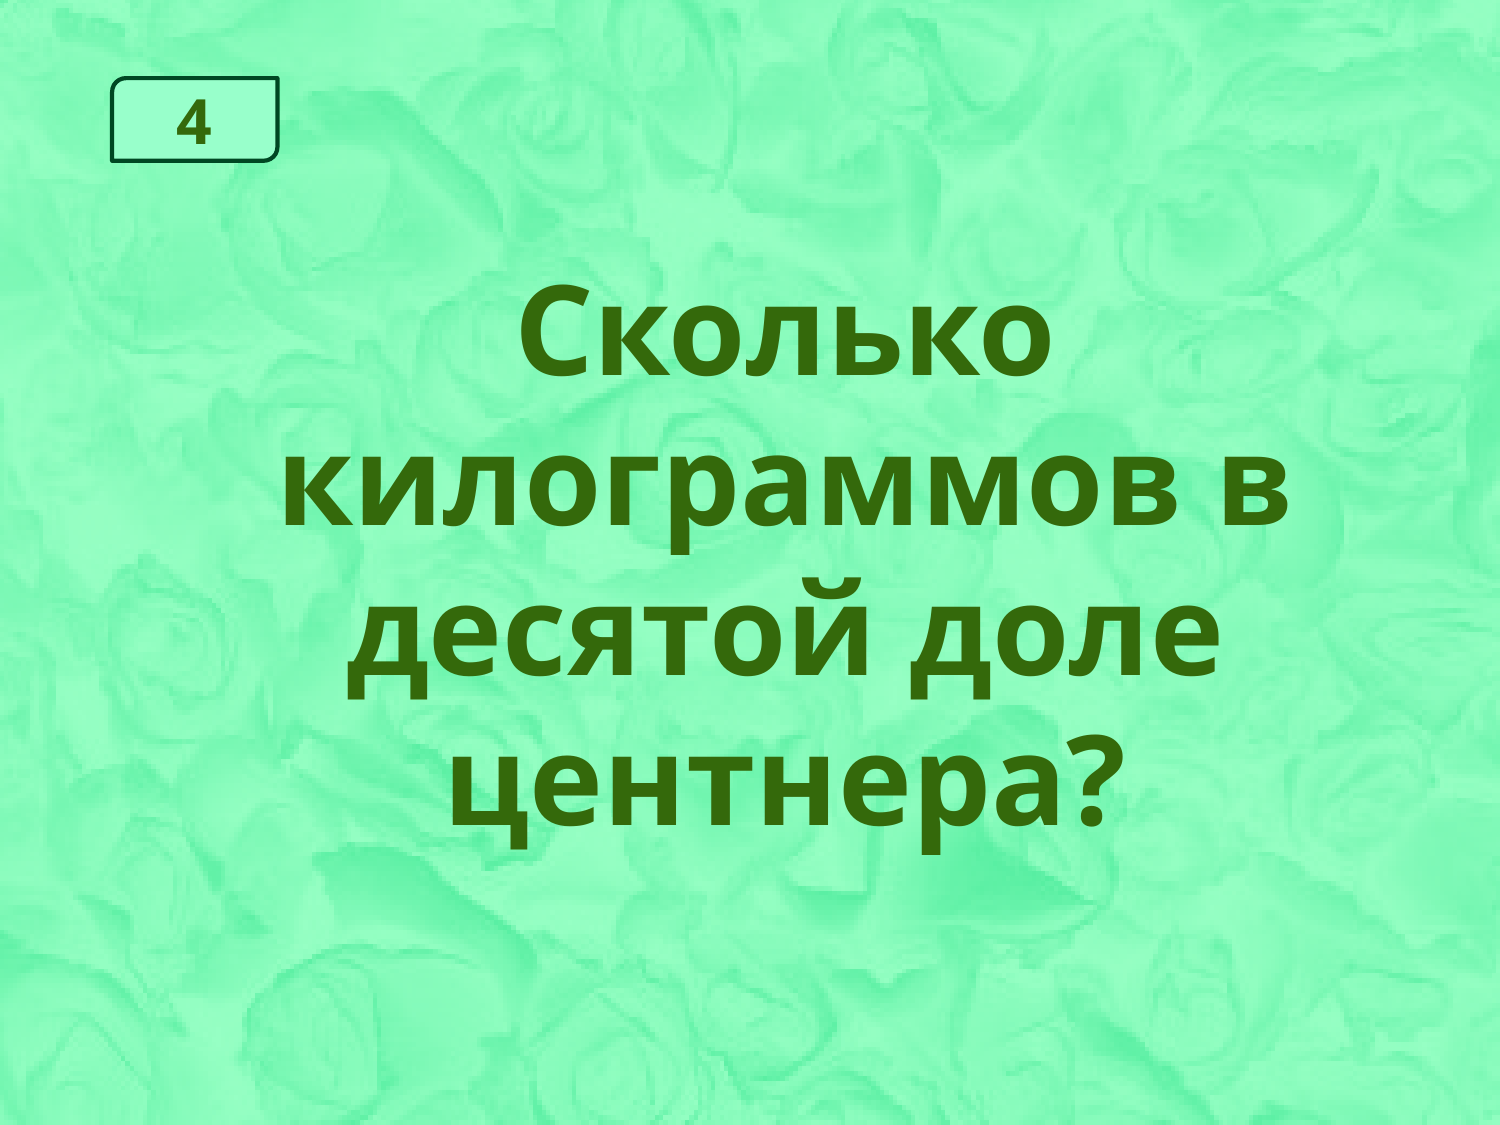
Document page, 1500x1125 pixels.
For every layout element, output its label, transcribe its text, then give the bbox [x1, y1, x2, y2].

text_box Сколько килограммов в десятой доле центнера? [123, 243, 1447, 859]
text_box 4 [109, 76, 280, 163]
